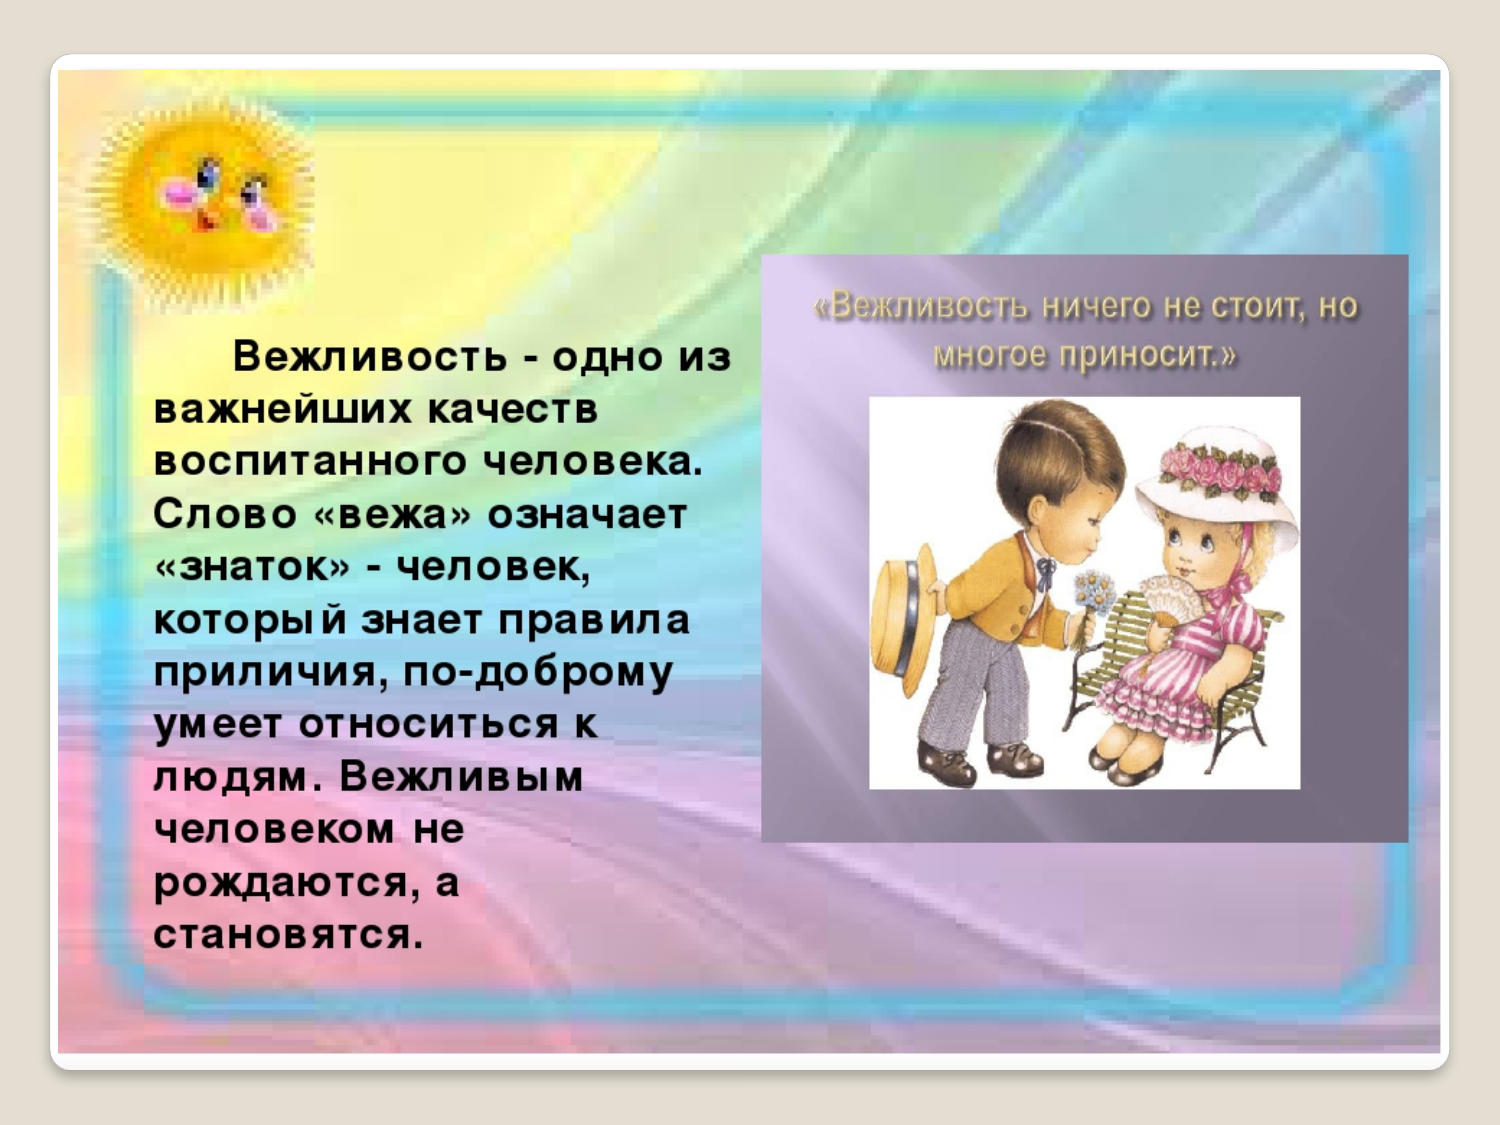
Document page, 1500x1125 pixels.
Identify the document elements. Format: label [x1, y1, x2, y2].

list [58, 70, 1442, 1055]
